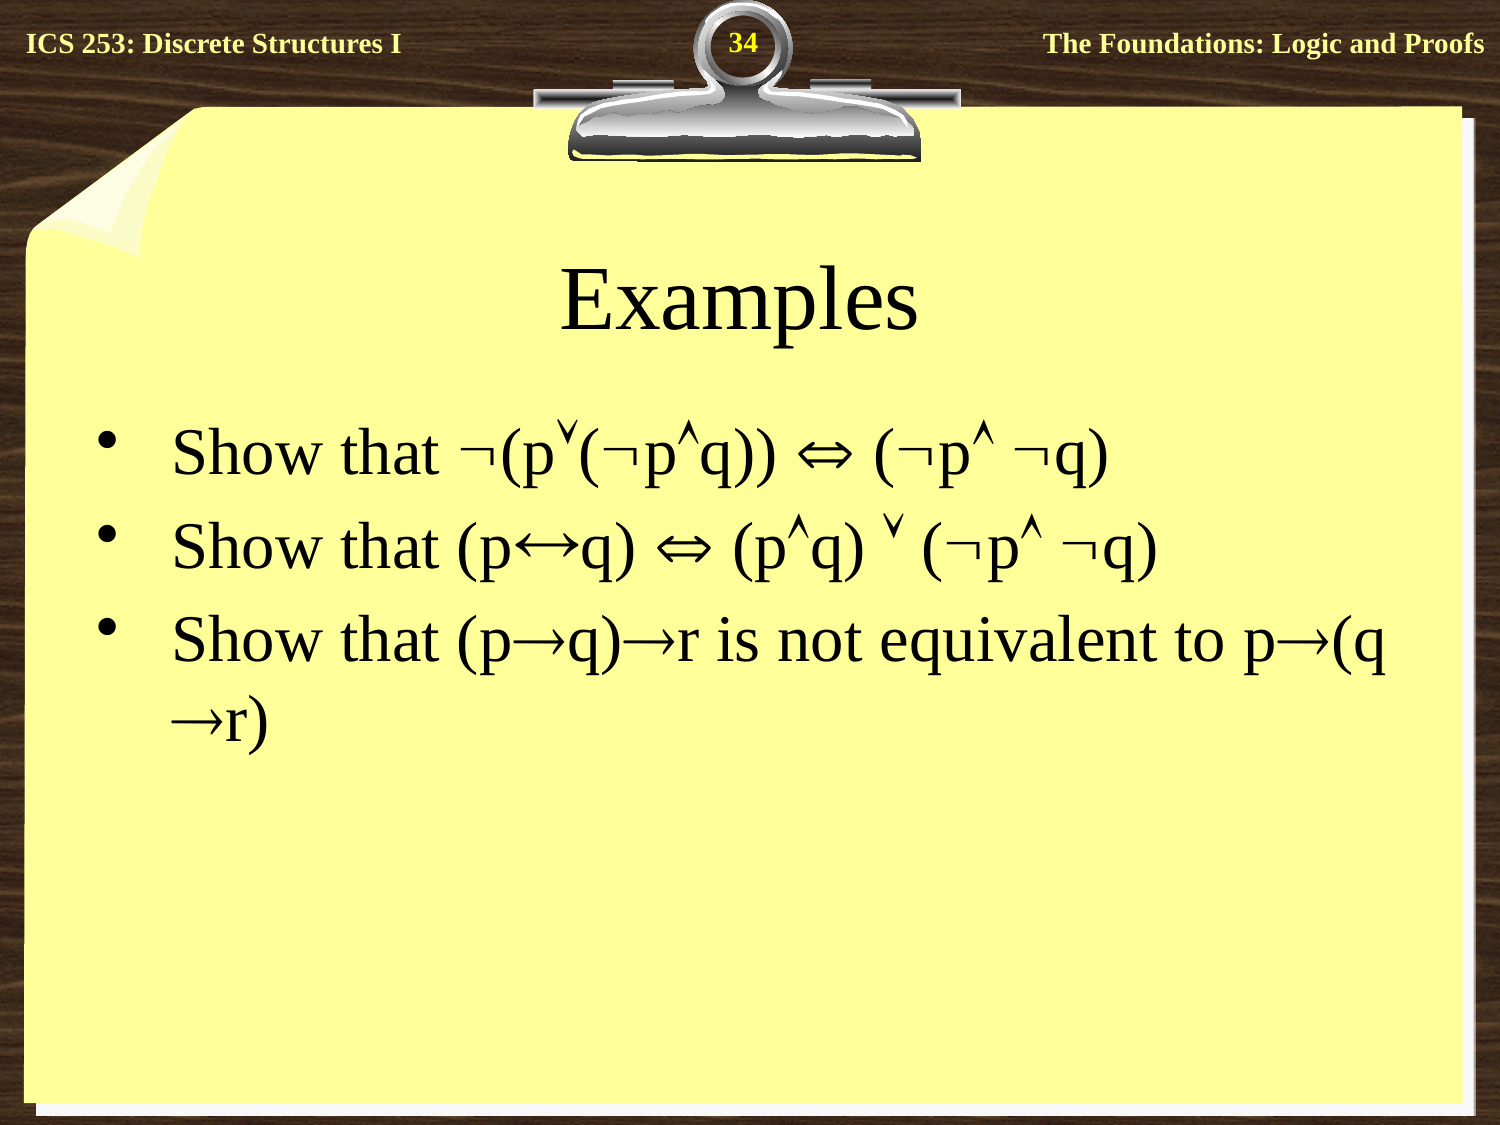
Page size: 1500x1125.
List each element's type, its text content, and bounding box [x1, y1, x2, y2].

list Show that (p(pq))  (p q) Show that (pq)  (pq)  (p q) Show that (pq)r is not equivalent to p(q r) [81, 400, 1405, 975]
picture [723, 71, 763, 78]
title Examples [77, 199, 1403, 387]
slide_number 34 [704, 11, 774, 71]
picture [0, 0, 1500, 1125]
